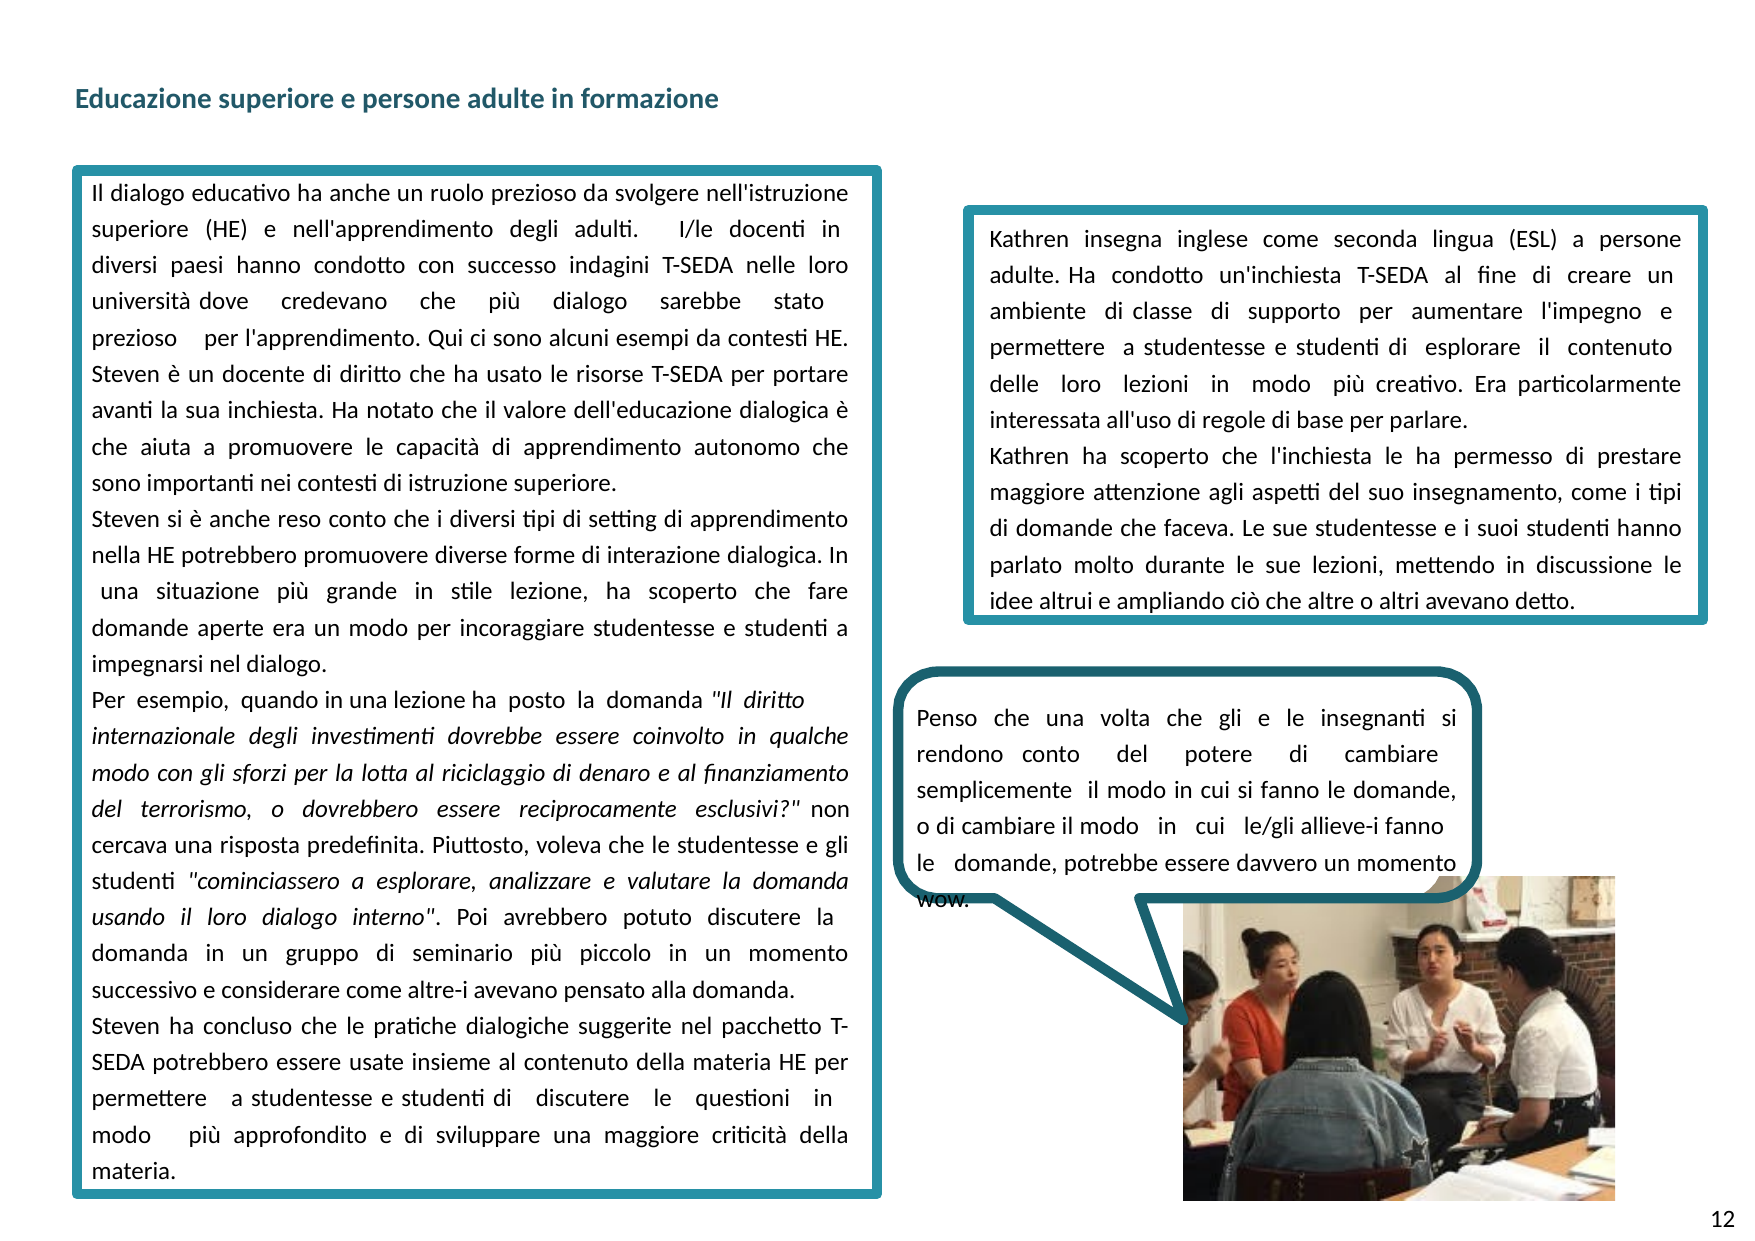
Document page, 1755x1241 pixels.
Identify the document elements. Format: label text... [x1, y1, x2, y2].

text_box [1183, 876, 1616, 1201]
text_box [77, 170, 877, 1195]
text_box Il dialogo educativo ha anche un ruolo prezioso da svolgere nell'istruzione superiore (HE) e nell'apprendimento degli adulti. I/le docenti in diversi paesi hanno condotto con successo indagini T-SEDA nelle loro università dove credevano che più dialogo sarebbe stato prezioso per l'apprendimento. Qui ci sono alcuni esempi da contesti HE. Steven è un docente di diritto che ha usato le risorse T-SEDA per portare avanti la sua inchiesta. Ha notato che il valore dell'educazione dialogica è che aiuta a promuovere le capacità di apprendimento autonomo che sono importanti nei contesti di istruzione superiore. Steven si è anche reso conto che i diversi tipi di setting di apprendimento nella HE potrebbero promuovere diverse forme di interazione dialogica. In una situazione più grande in stile lezione, ha scoperto che fare domande aperte era un modo per incoraggiare studentesse e studenti a impegnarsi nel dialogo. Per esempio, quando in una lezione ha posto la domanda "Il diritto internazionale degli investimenti dovrebbe essere coinvolto in qualche modo con gli sforzi per la lotta al riciclaggio di denaro e al finanziamento del terrorismo, o dovrebbero essere reciprocamente esclusivi?" non cercava una risposta predefinita. Piuttosto, voleva che le studentesse e gli studenti "cominciassero a esplorare, analizzare e valutare la domanda usando il loro dialogo interno". Poi avrebbero potuto discutere la domanda in un gruppo di seminario più piccolo in un momento successivo e considerare come altre-i avevano pensato alla domanda. Steven ha concluso che le pratiche dialogiche suggerite nel pacchetto T- SEDA potrebbero essere usate insieme al contenuto della materia HE per permettere a studentesse e studenti di discutere le questioni in modo più approfondito e di sviluppare una maggiore criticità della materia. [89, 170, 852, 1185]
text_box 12 [1695, 1195, 1752, 1241]
text_box [1010, 913, 1167, 1021]
text_box [898, 671, 1478, 892]
text_box [1017, 913, 1184, 1021]
text_box Educazione superiore e persone adulte in formazione [72, 78, 753, 114]
text_box Kathren insegna inglese come seconda lingua (ESL) a persone adulte. Ha condotto un'inchiesta T-SEDA al fine di creare un ambiente di classe di supporto per aumentare l'impegno e permettere a studentesse e studenti di esplorare il contenuto delle loro lezioni in modo più creativo. Era particolarmente interessata all'uso di regole di base per parlare. Kathren ha scoperto che l'inchiesta le ha permesso di prestare maggiore attenzione agli aspetti del suo insegnamento, come i tipi di domande che faceva. Le sue studentesse e i suoi studenti hanno parlato molto durante le sue lezioni, mettendo in discussione le idee altrui e ampliando ciò che altre o altri avevano detto. [968, 210, 1703, 621]
text_box Penso che una volta che gli e le insegnanti si rendono conto del potere di cambiare semplicemente il modo in cui si fanno le domande, o di cambiare il modo in cui le/gli allieve-i fanno le domande, potrebbe essere davvero un momento wow. [914, 695, 1459, 913]
